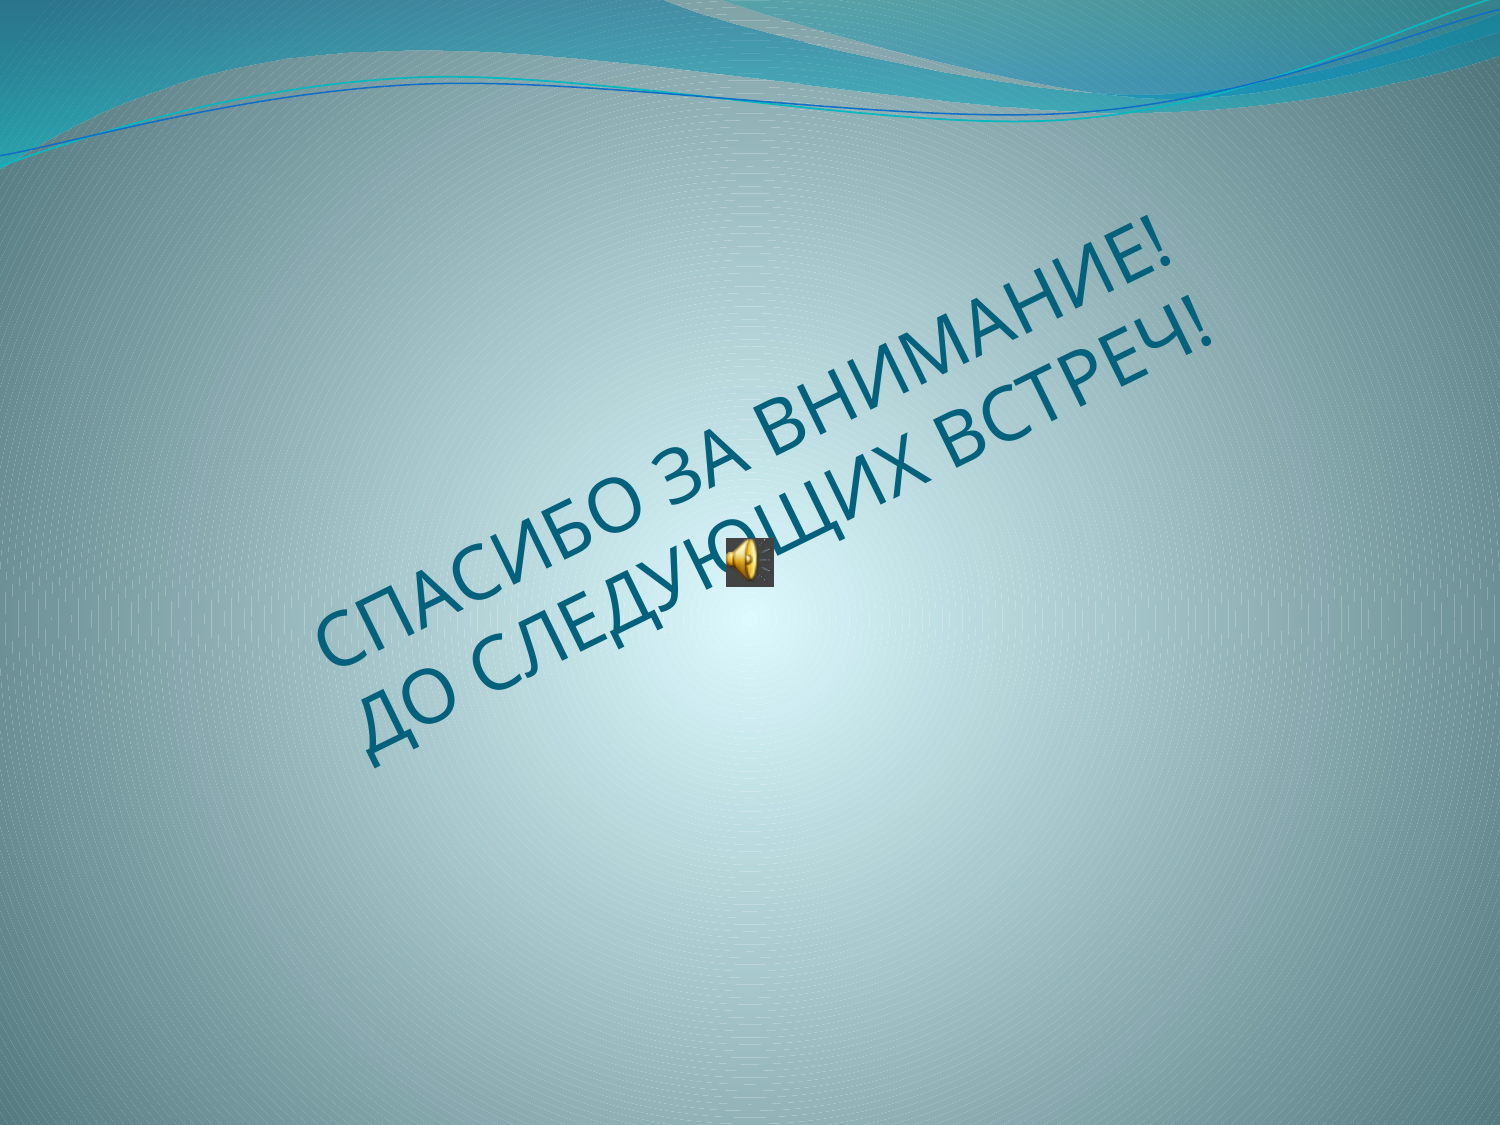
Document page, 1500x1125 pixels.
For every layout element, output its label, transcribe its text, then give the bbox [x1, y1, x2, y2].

picture [724, 537, 776, 588]
title СПАСИБО ЗА ВНИМАНИЕ! ДО СЛЕДУЮЩИХ ВСТРЕЧ! [105, 93, 1412, 862]
